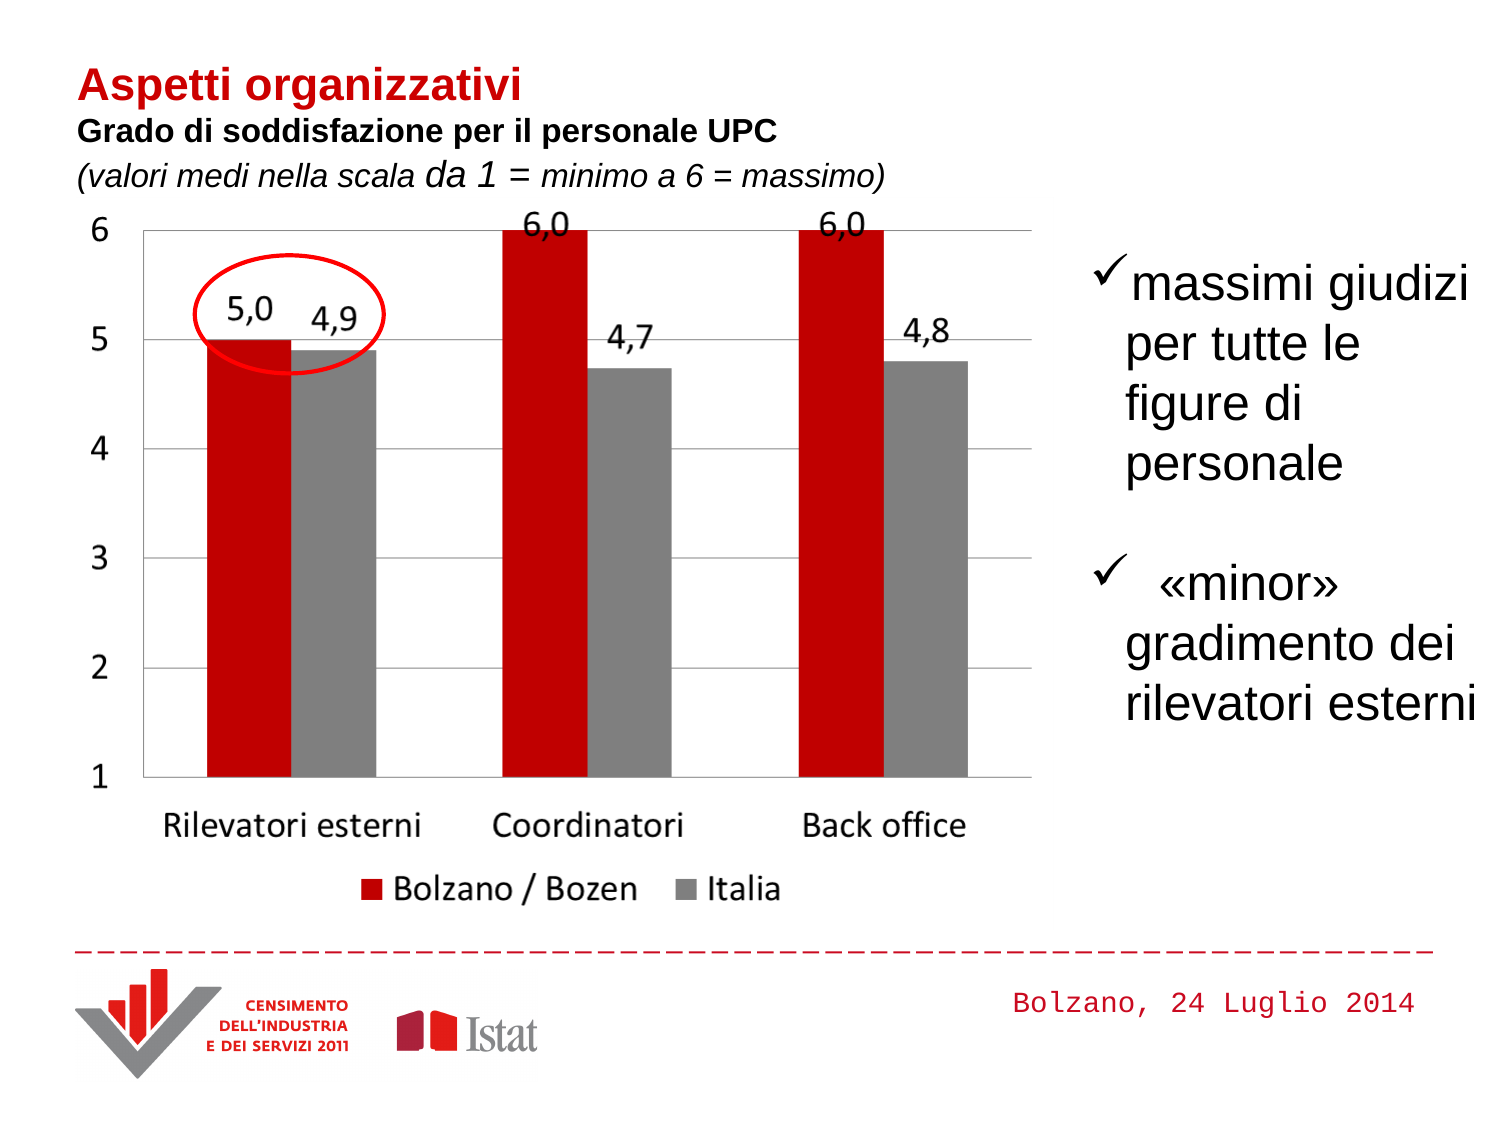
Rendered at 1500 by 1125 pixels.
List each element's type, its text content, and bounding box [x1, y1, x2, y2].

text_box massimi giudizi per tutte le figure di personale «minor» gradimento dei rilevatori esterni [1074, 243, 1500, 799]
text_box Bolzano, 24 Luglio 2014 [998, 976, 1471, 1026]
picture [76, 196, 1056, 930]
text_box Aspetti organizzativi Grado di soddisfazione per il personale UPC (valori medi nella scala da 1 = minimo a 6 = massimo) [76, 54, 1447, 243]
picture [74, 969, 538, 1082]
text_box [76, 172, 1436, 752]
